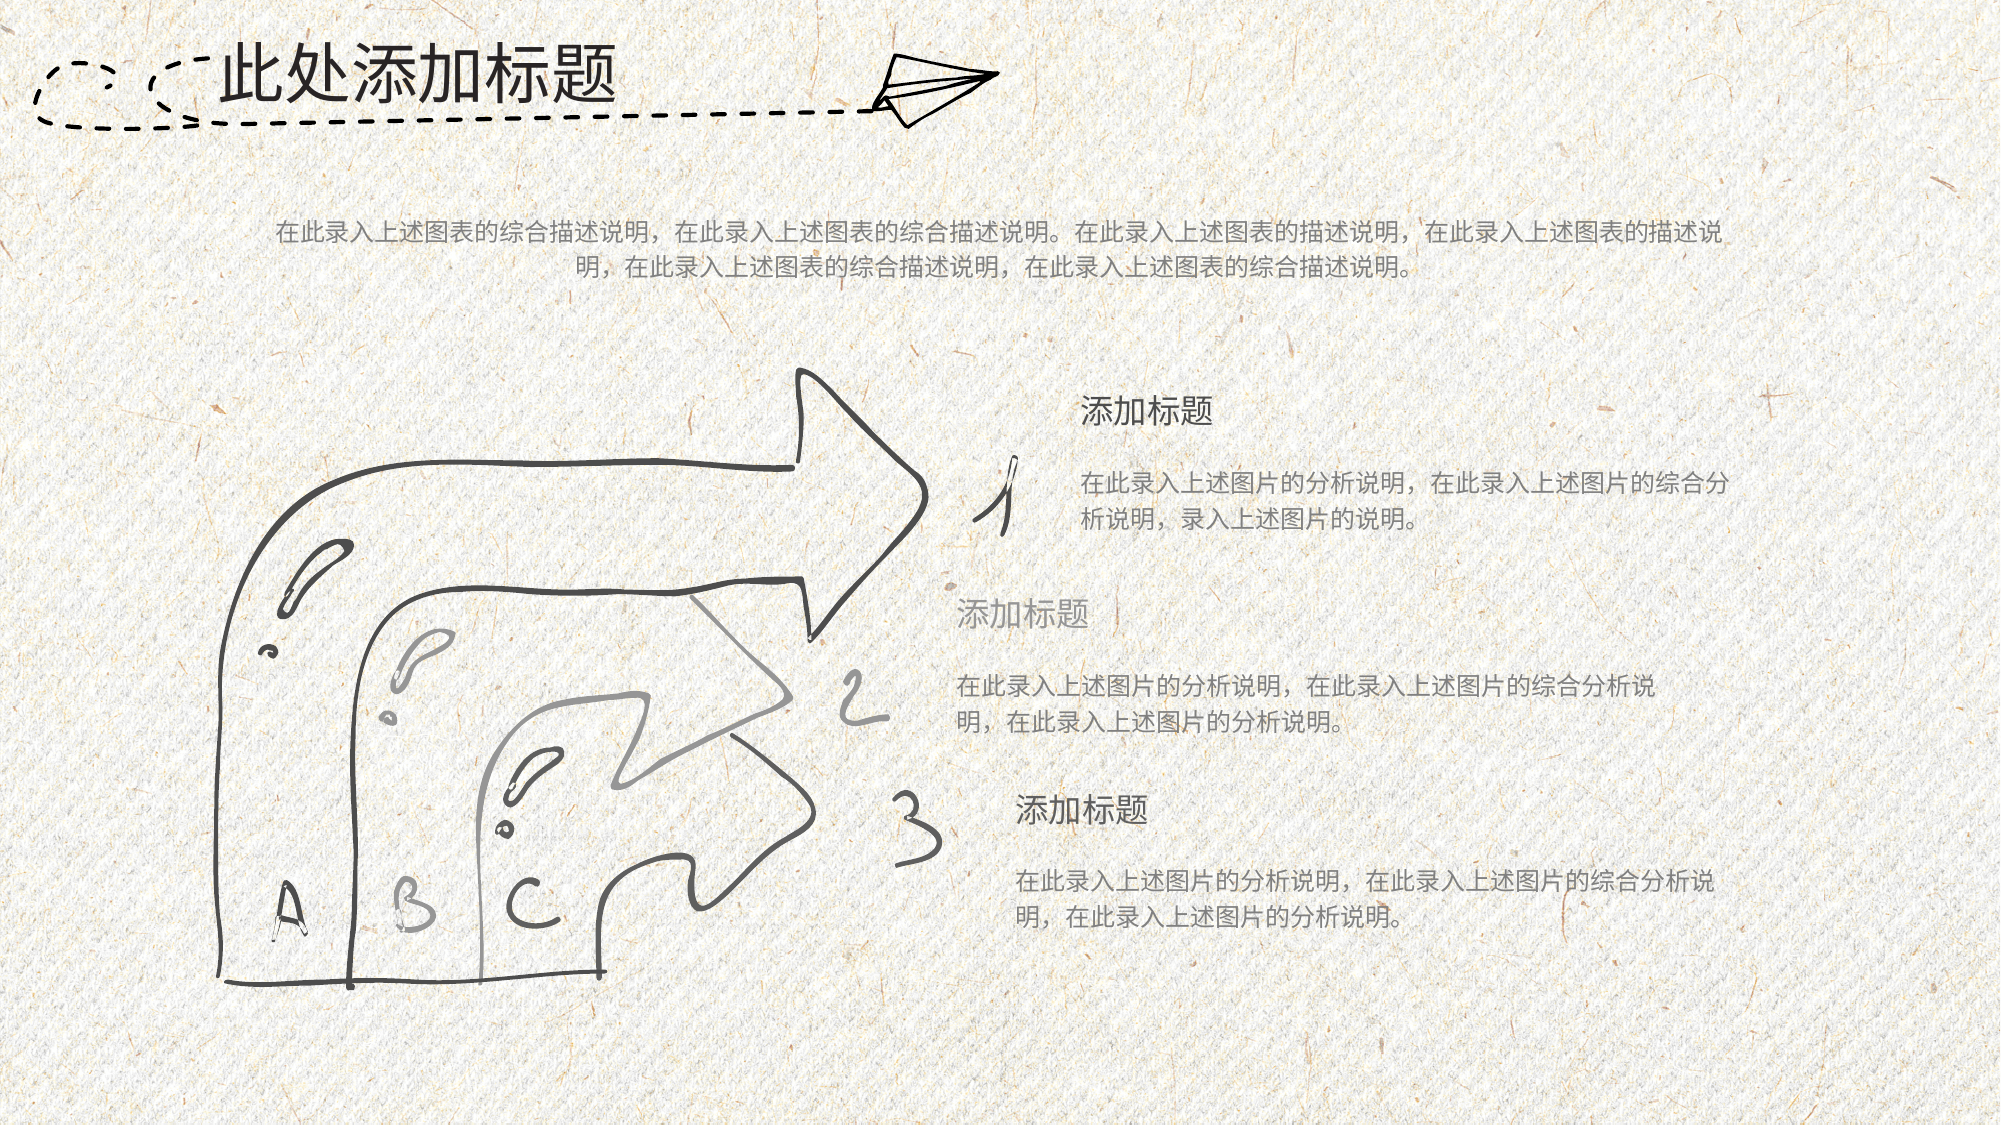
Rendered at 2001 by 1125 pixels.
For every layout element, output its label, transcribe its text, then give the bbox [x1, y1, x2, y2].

text_box [933, 827, 943, 857]
picture [0, 0, 2001, 1125]
text_box 在此录入上述图片的分析说明，在此录入上述图片的综合分析说明，在此录入上述图片的分析说明。 [1000, 852, 1738, 940]
text_box 在此录入上述图片的分析说明，在此录入上述图片的综合分析说明，在此录入上述图片的分析说明。 [941, 656, 1679, 744]
text_box 在此录入上述图片的分析说明，在此录入上述图片的综合分析说明，录入上述图片的说明。 [1065, 453, 1762, 541]
text_box 添加标题 [1065, 383, 1375, 439]
text_box 添加标题 [941, 586, 1251, 641]
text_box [212, 367, 933, 993]
text_box 添加标题 [1000, 781, 1310, 837]
text_box [972, 455, 1018, 537]
text_box 在此录入上述图表的综合描述说明，在此录入上述图表的综合描述说明。在此录入上述图表的描述说明，在此录入上述图表的描述说明，在此录入上述图表的综合描述说明，在此录入上述图表的综合描述说明。 [257, 202, 1743, 290]
